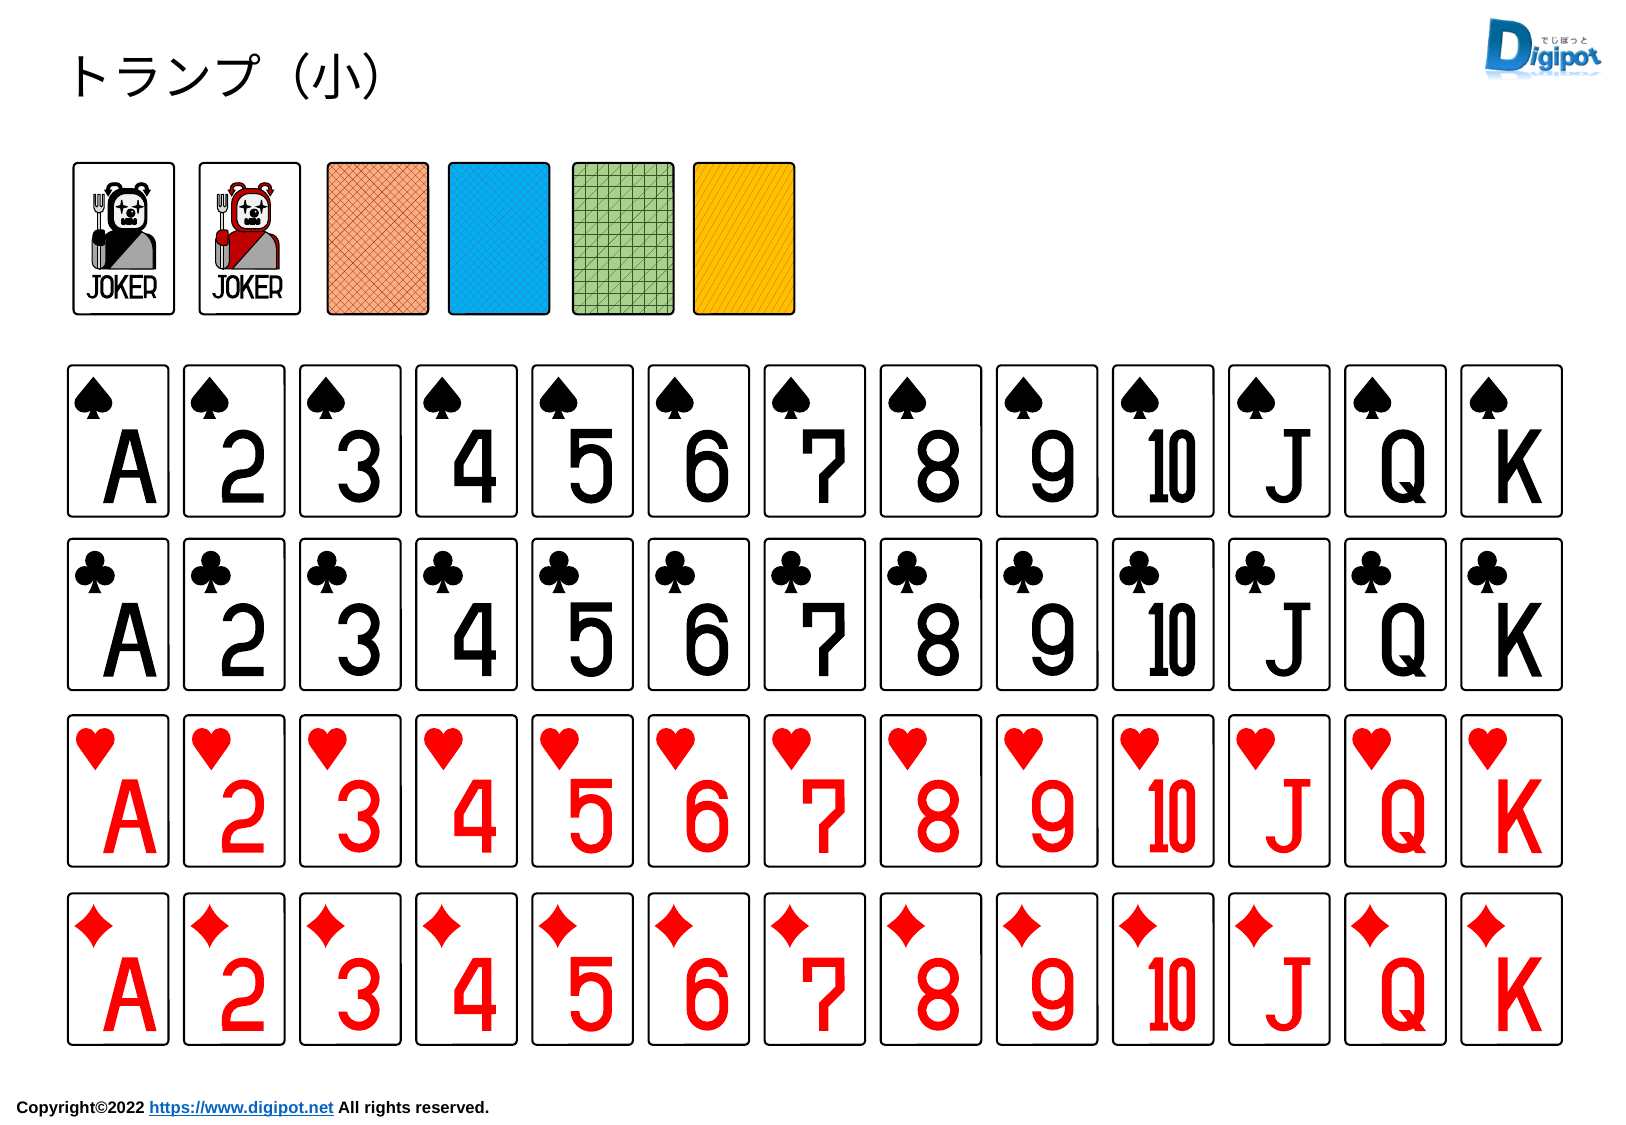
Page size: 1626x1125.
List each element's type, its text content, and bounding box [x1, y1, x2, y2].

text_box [1229, 715, 1330, 867]
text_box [1229, 365, 1330, 517]
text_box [996, 893, 1098, 1045]
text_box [300, 365, 401, 517]
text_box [416, 365, 517, 517]
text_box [648, 893, 750, 1045]
text_box トランプ（小） [48, 38, 427, 113]
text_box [300, 538, 401, 691]
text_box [996, 365, 1098, 517]
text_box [416, 715, 517, 867]
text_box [1112, 365, 1214, 517]
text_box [67, 538, 169, 691]
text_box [1461, 893, 1562, 1045]
text_box [571, 161, 675, 316]
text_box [996, 538, 1098, 691]
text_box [1461, 538, 1562, 691]
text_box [880, 538, 982, 691]
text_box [183, 715, 285, 867]
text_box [183, 538, 285, 691]
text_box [1345, 715, 1446, 867]
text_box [73, 162, 175, 315]
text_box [416, 538, 517, 691]
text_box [648, 365, 750, 517]
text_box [880, 715, 982, 867]
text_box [648, 538, 750, 691]
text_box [532, 538, 633, 691]
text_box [183, 365, 285, 517]
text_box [300, 893, 401, 1045]
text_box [532, 893, 633, 1045]
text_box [1461, 365, 1562, 517]
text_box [199, 162, 301, 315]
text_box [1112, 893, 1214, 1045]
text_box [1112, 715, 1214, 867]
text_box [692, 161, 796, 316]
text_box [880, 365, 982, 517]
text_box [764, 365, 866, 517]
text_box [447, 161, 551, 316]
picture [1485, 18, 1602, 82]
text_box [764, 538, 866, 691]
text_box [326, 161, 430, 316]
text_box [764, 715, 866, 867]
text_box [996, 715, 1098, 867]
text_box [300, 715, 401, 867]
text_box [1112, 538, 1214, 691]
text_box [1461, 715, 1562, 867]
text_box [532, 715, 633, 867]
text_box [648, 715, 750, 867]
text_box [880, 893, 982, 1045]
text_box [416, 893, 517, 1045]
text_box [532, 365, 633, 517]
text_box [183, 893, 285, 1045]
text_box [1229, 538, 1330, 691]
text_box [67, 365, 169, 517]
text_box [67, 893, 169, 1045]
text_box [67, 715, 169, 867]
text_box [1345, 893, 1446, 1045]
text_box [1345, 365, 1446, 517]
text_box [1229, 893, 1330, 1045]
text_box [1345, 538, 1446, 691]
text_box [764, 893, 866, 1045]
